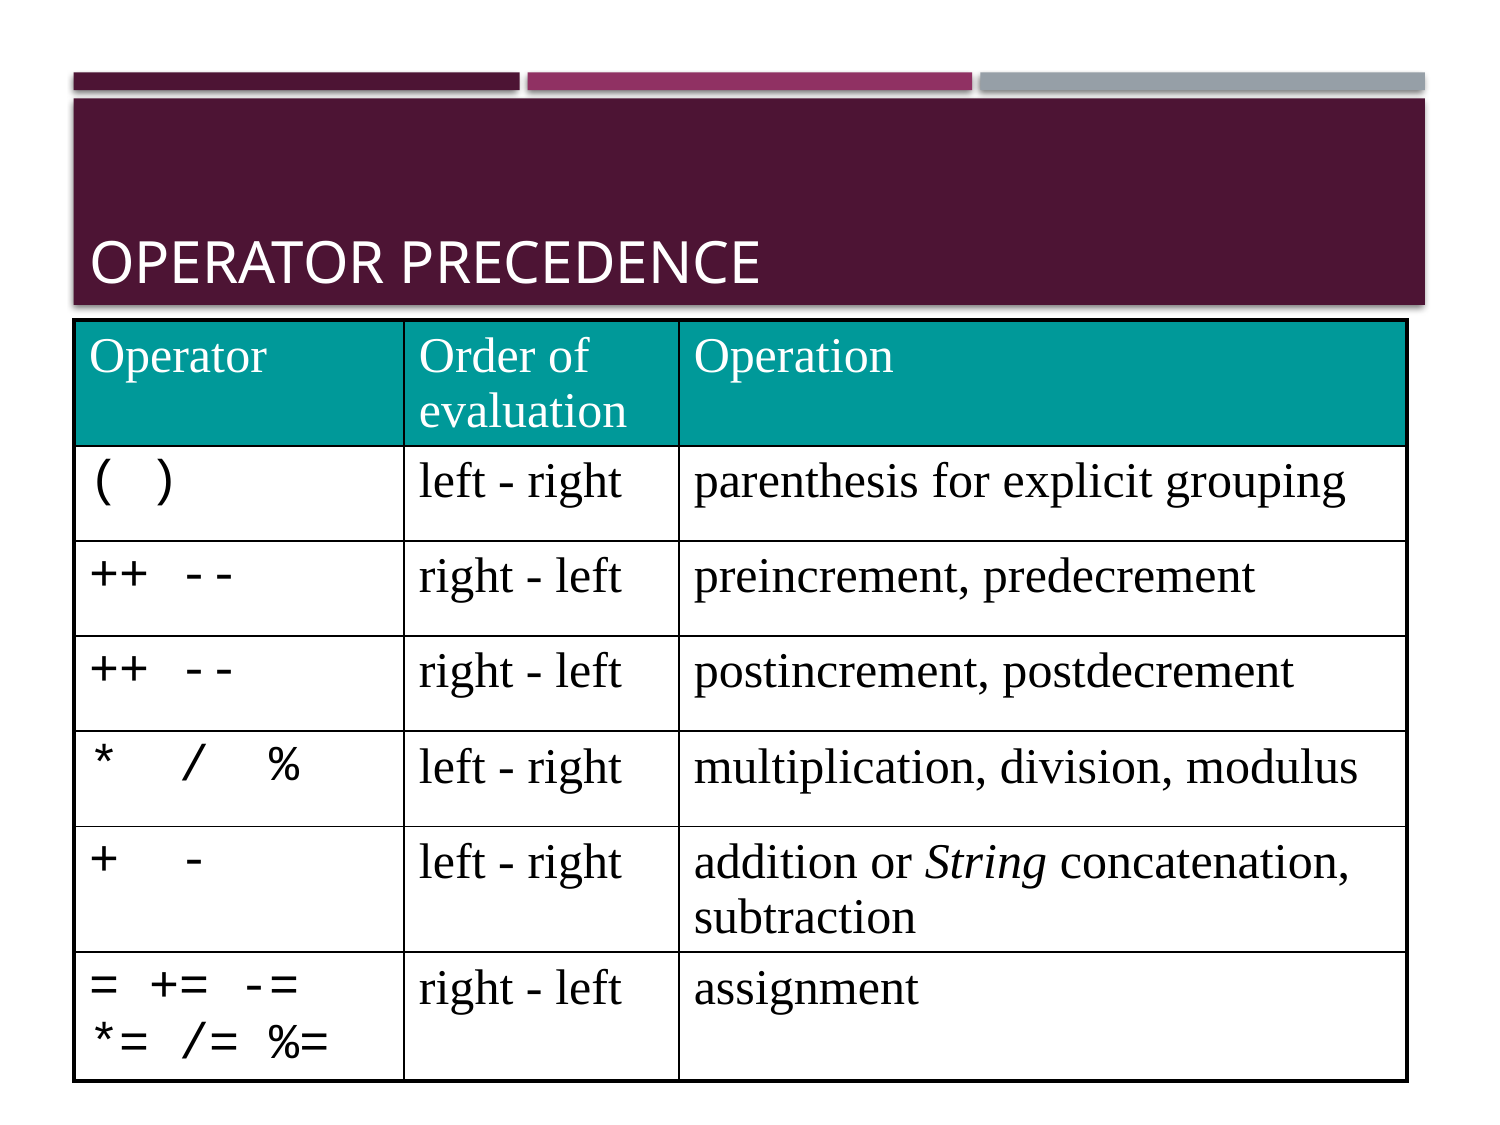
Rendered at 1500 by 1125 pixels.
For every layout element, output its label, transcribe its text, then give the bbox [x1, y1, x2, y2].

table_cell preincrement, predecrement [680, 542, 1405, 635]
table_cell parenthesis for explicit grouping [680, 447, 1405, 540]
table_cell ++ -- [76, 542, 403, 635]
table_cell left - right [405, 447, 678, 540]
table_cell ++ -- [76, 637, 403, 730]
table_cell + - [76, 827, 403, 951]
table_cell right - left [405, 542, 678, 635]
table_header Order of evaluation [405, 322, 678, 445]
table_cell right - left [405, 637, 678, 730]
table_cell addition or String concatenation, subtraction [680, 827, 1405, 951]
table_cell right - left [405, 953, 678, 1079]
table_cell postincrement, postdecrement [680, 637, 1405, 730]
table_cell left - right [405, 732, 678, 826]
table_header Operation [680, 322, 1405, 445]
title Operator Precedence [74, 125, 1385, 304]
table_cell ( ) [76, 447, 403, 540]
table_cell left - right [405, 827, 678, 951]
table_header Operator [76, 322, 403, 445]
table_cell = += -= *= /= %= [76, 953, 403, 1079]
table_cell multiplication, division, modulus [680, 732, 1405, 826]
table_cell * / % [76, 732, 403, 826]
table_cell assignment [680, 953, 1405, 1079]
